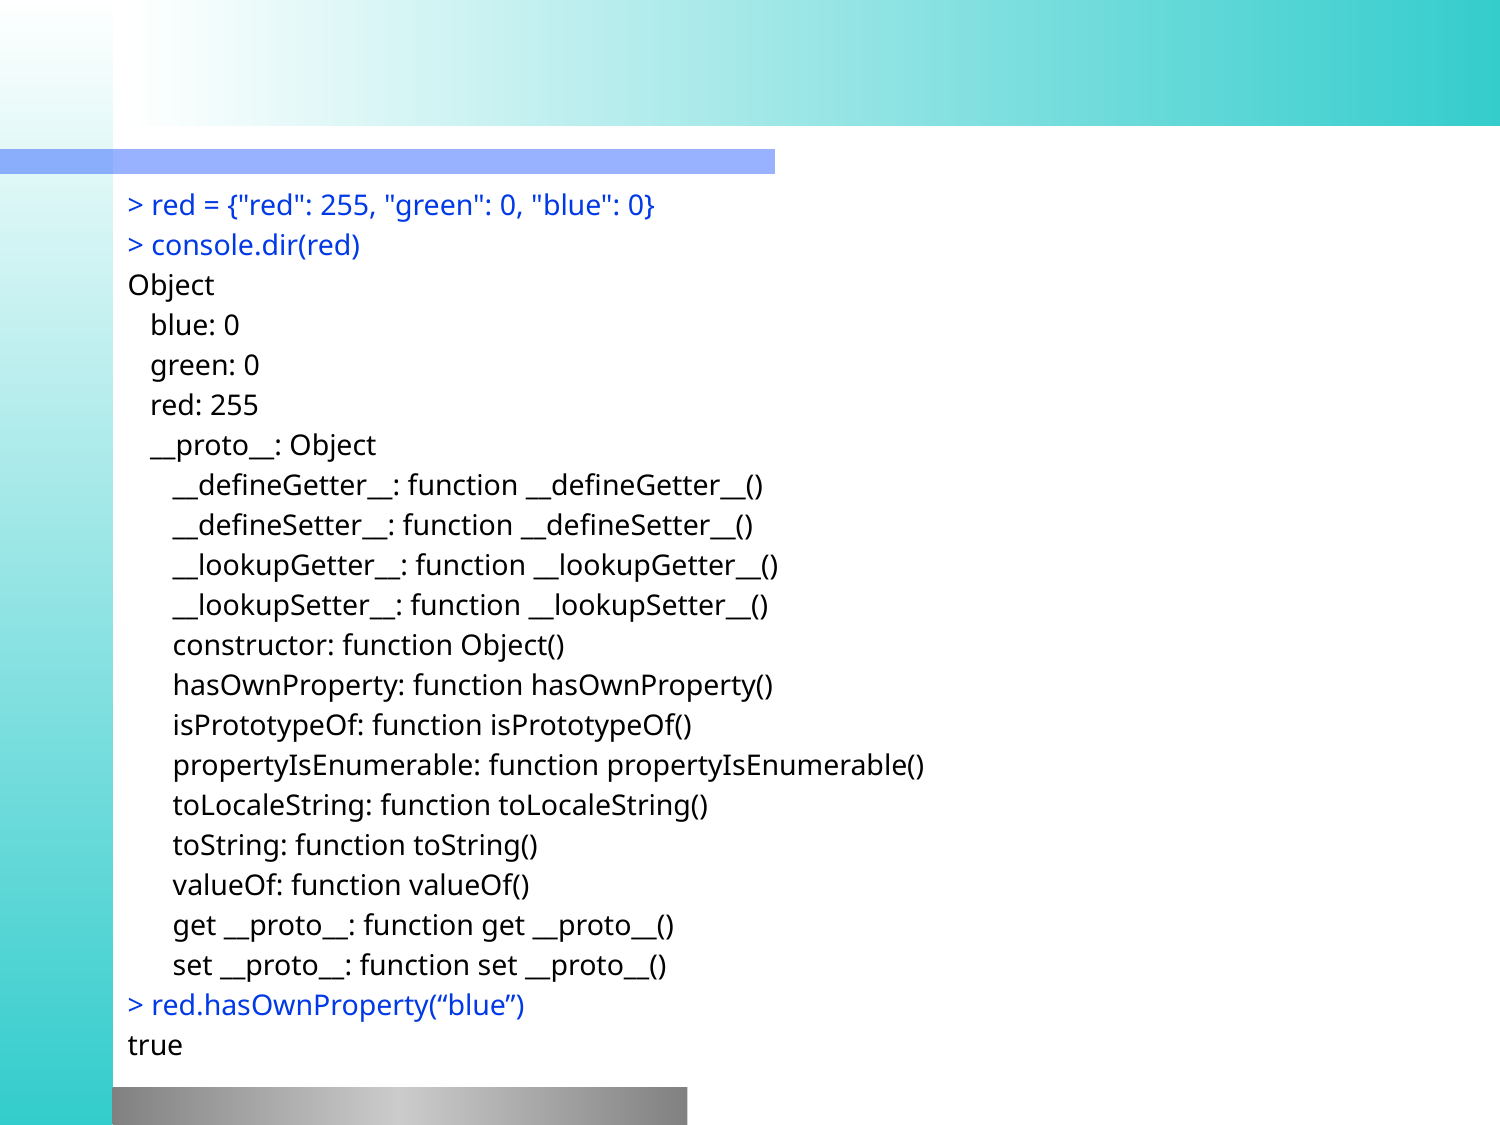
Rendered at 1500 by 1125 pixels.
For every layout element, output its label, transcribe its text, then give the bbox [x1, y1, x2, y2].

list > red = {"red": 255, "green": 0, "blue": 0} > console.dir(red) Object blue: 0 green: 0 red: 255 __proto__: Object __defineGetter__: function __defineGetter__() __defineSetter__: function __defineSetter__() __lookupGetter__: function __lookupGetter__() __lookupSetter__: function __lookupSetter__() constructor: function Object() hasOwnProperty: function hasOwnProperty() isPrototypeOf: function isPrototypeOf() propertyIsEnumerable: function propertyIsEnumerable() toLocaleString: function toLocaleString() toString: function toString() valueOf: function valueOf() get __proto__: function get __proto__() set __proto__: function set __proto__() > red.hasOwnProperty(“blue”) true [112, 179, 1388, 1073]
